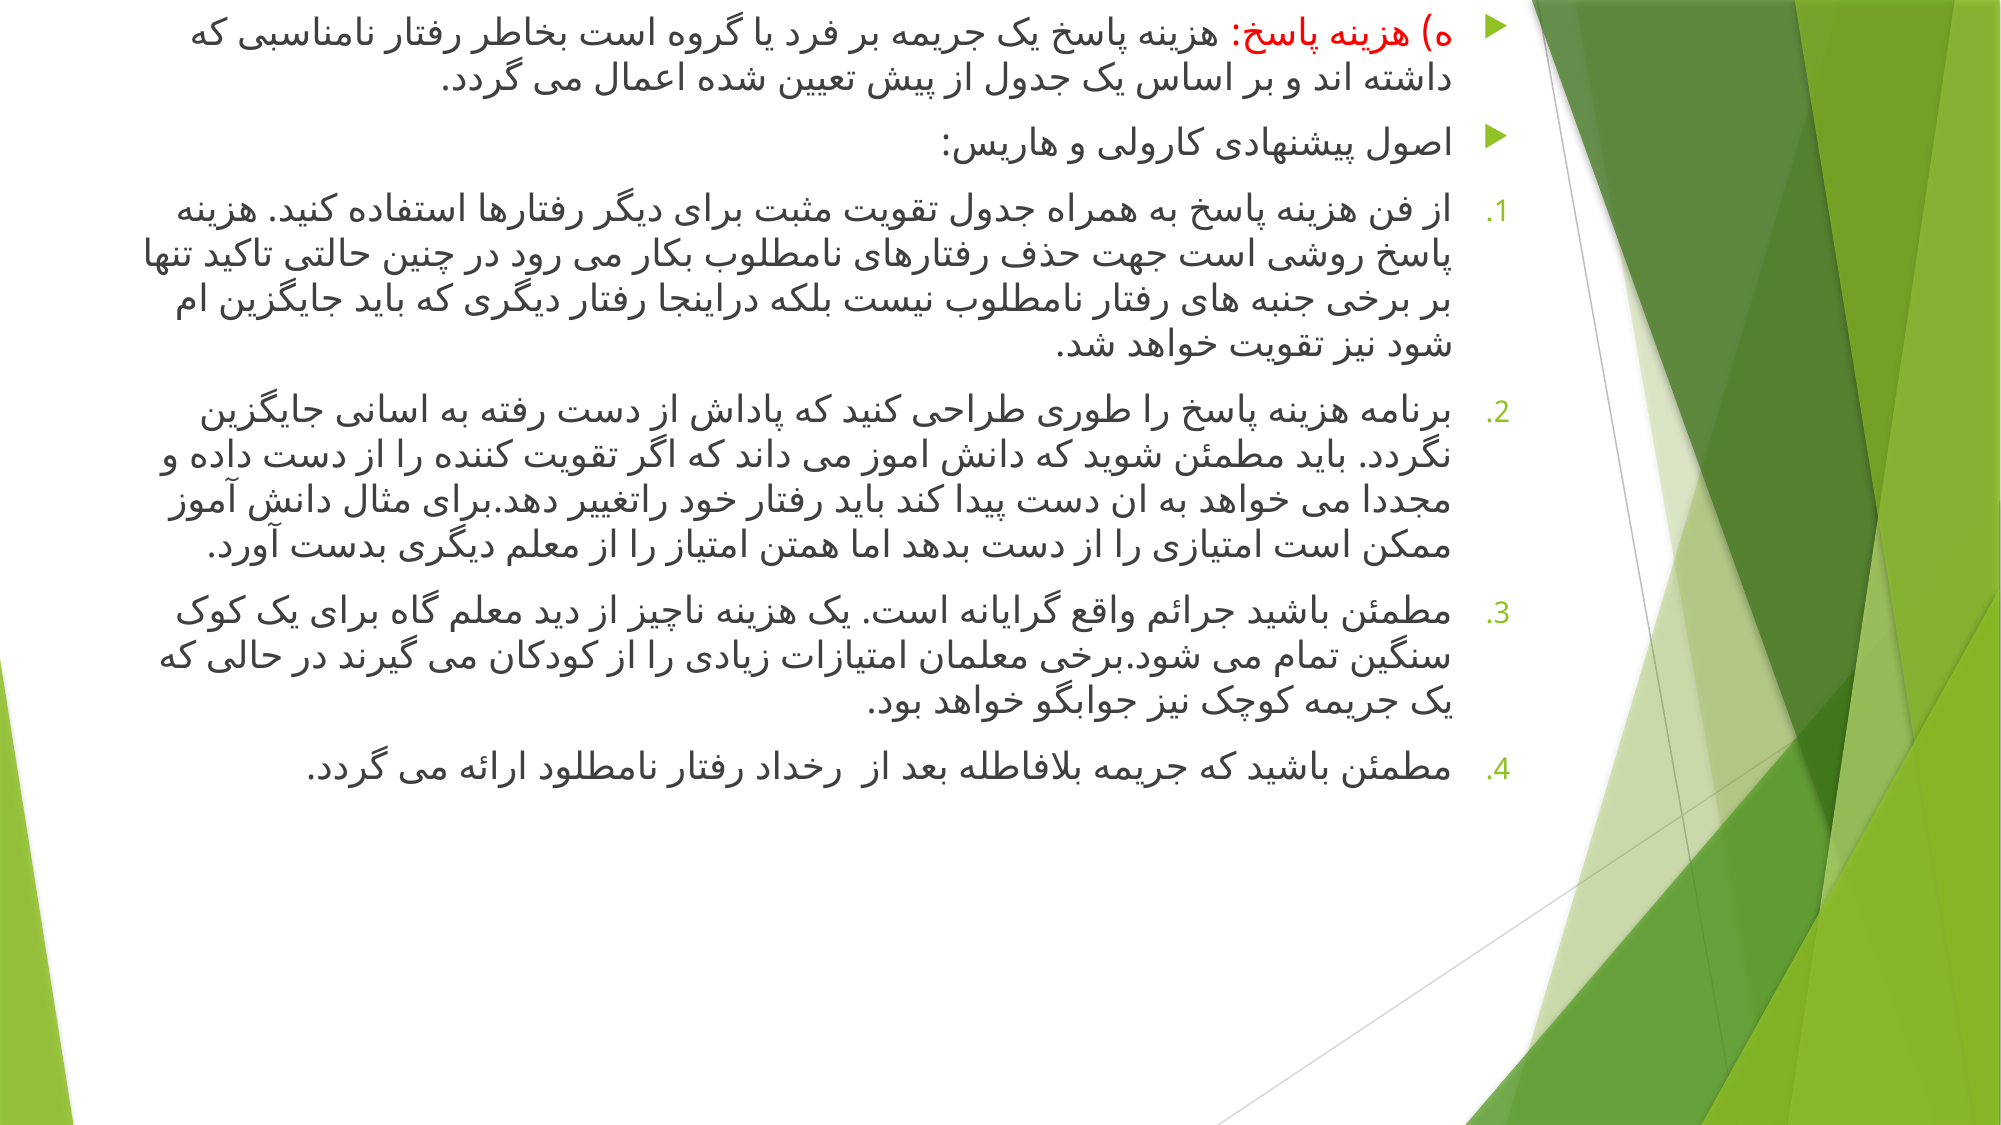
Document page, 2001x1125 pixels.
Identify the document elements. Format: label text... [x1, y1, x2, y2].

list ه) هزینه پاسخ: هزینه پاسخ یک جریمه بر فرد یا گروه است بخاطر رفتار نامناسبی که داشته اند و بر اساس یک جدول از پیش تعیین شده اعمال می گردد. اصول پیشنهادی کارولی و هاریس: از فن هزینه پاسخ به همراه جدول تقویت مثبت برای دیگر رفتارها استفاده کنید. هزینه پاسخ روشی است جهت حذف رفتارهای نامطلوب بکار می رود در چنین حالتی تاکید تنها بر برخی جنبه های رفتار نامطلوب نیست بلکه دراینجا رفتار دیگری که باید جایگزین ام شود نیز تقویت خواهد شد. برنامه هزینه پاسخ را طوری طراحی کنید که پاداش از دست رفته به اسانی جایگزین نگردد. باید مطمئن شوید که دانش اموز می داند که اگر تقویت کننده را از دست داده و مجددا می خواهد به ان دست پیدا کند باید رفتار خود راتغییر دهد.برای مثال دانش آموز ممکن است امتیازی را از دست بدهد اما همتن امتیاز را از معلم دیگری بدست آورد. مطمئن باشید جرائم واقع گرایانه است. یک هزینه ناچیز از دید معلم گاه برای یک کوک سنگین تمام می شود.برخی معلمان امتیازات زیادی را از کودکان می گیرند در حالی که یک جریمه کوچک نیز جوابگو خواهد بود. مطمئن باشید که جریمه بلافاطله بعد از رخداد رفتار نامطلود ارائه می گردد. [111, 0, 1526, 1125]
